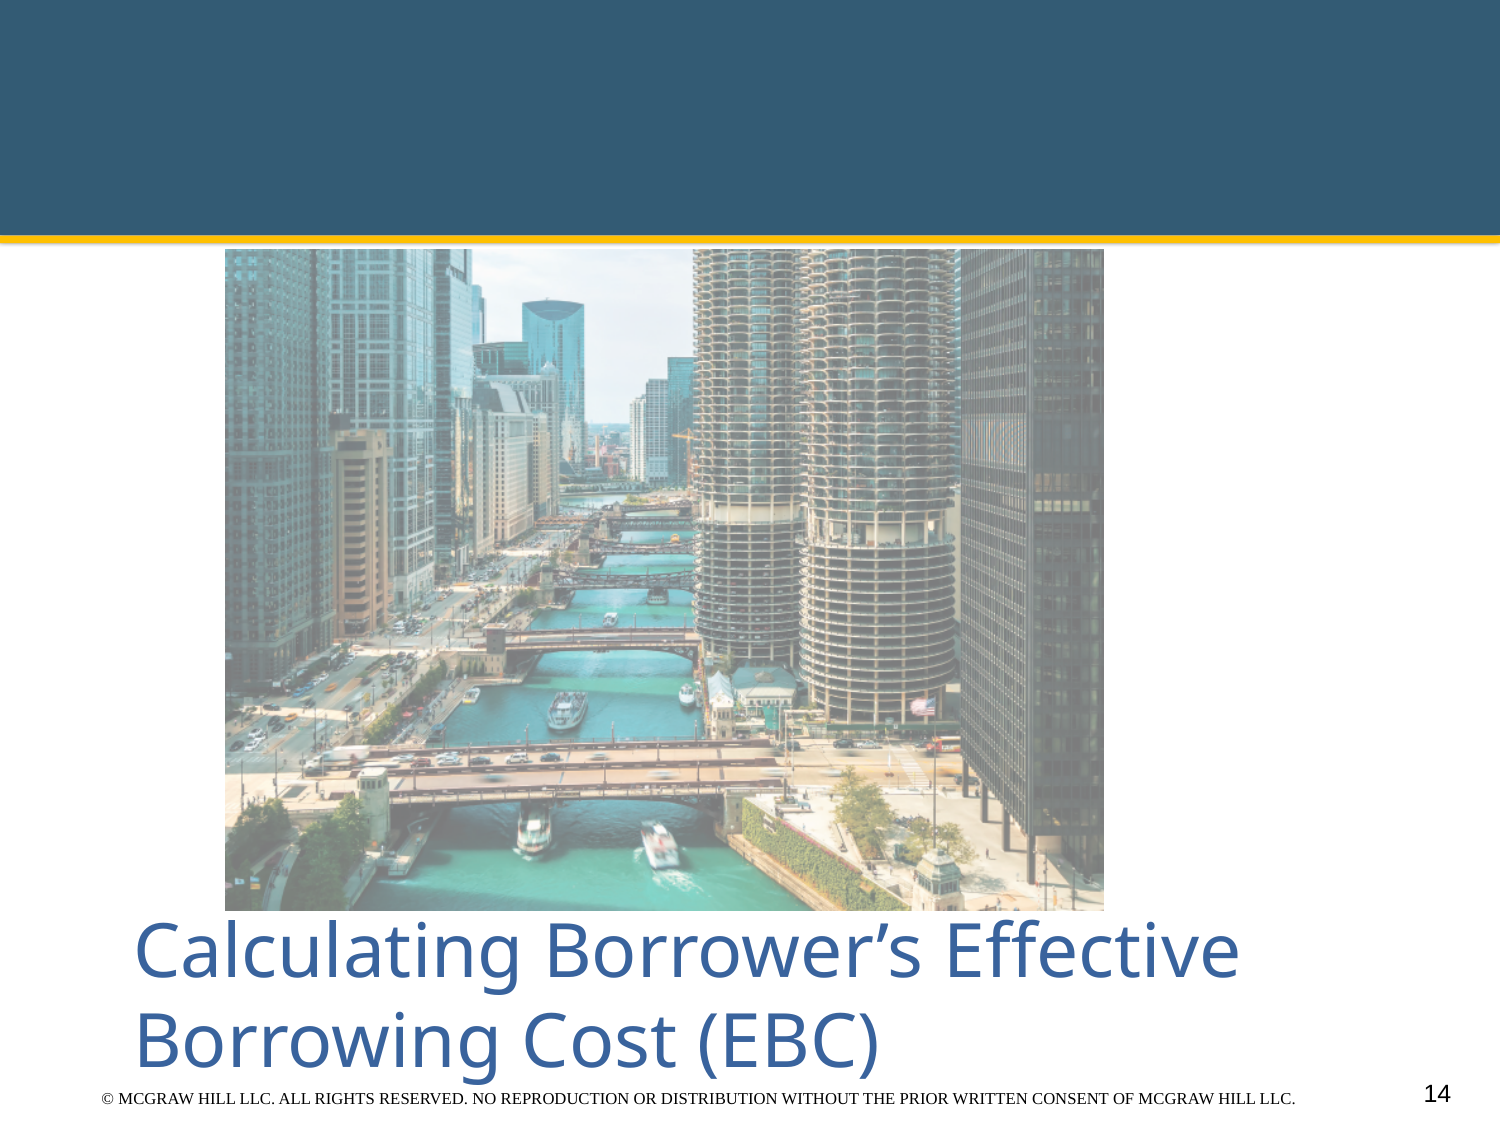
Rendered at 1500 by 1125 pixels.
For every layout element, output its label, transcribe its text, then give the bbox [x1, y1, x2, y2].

slide_number 14 [1345, 1062, 1467, 1108]
subtitle Calculating Borrower’s Effective Borrowing Cost (EBC) [113, 836, 1439, 1083]
footer © MCGRAW HILL LLC. ALL RIGHTS RESERVED. NO REPRODUCTION OR DISTRIBUTION WITHOUT THE PRIOR WRITTEN CONSENT OF MCGRAW HILL LLC. [62, 1062, 1337, 1108]
